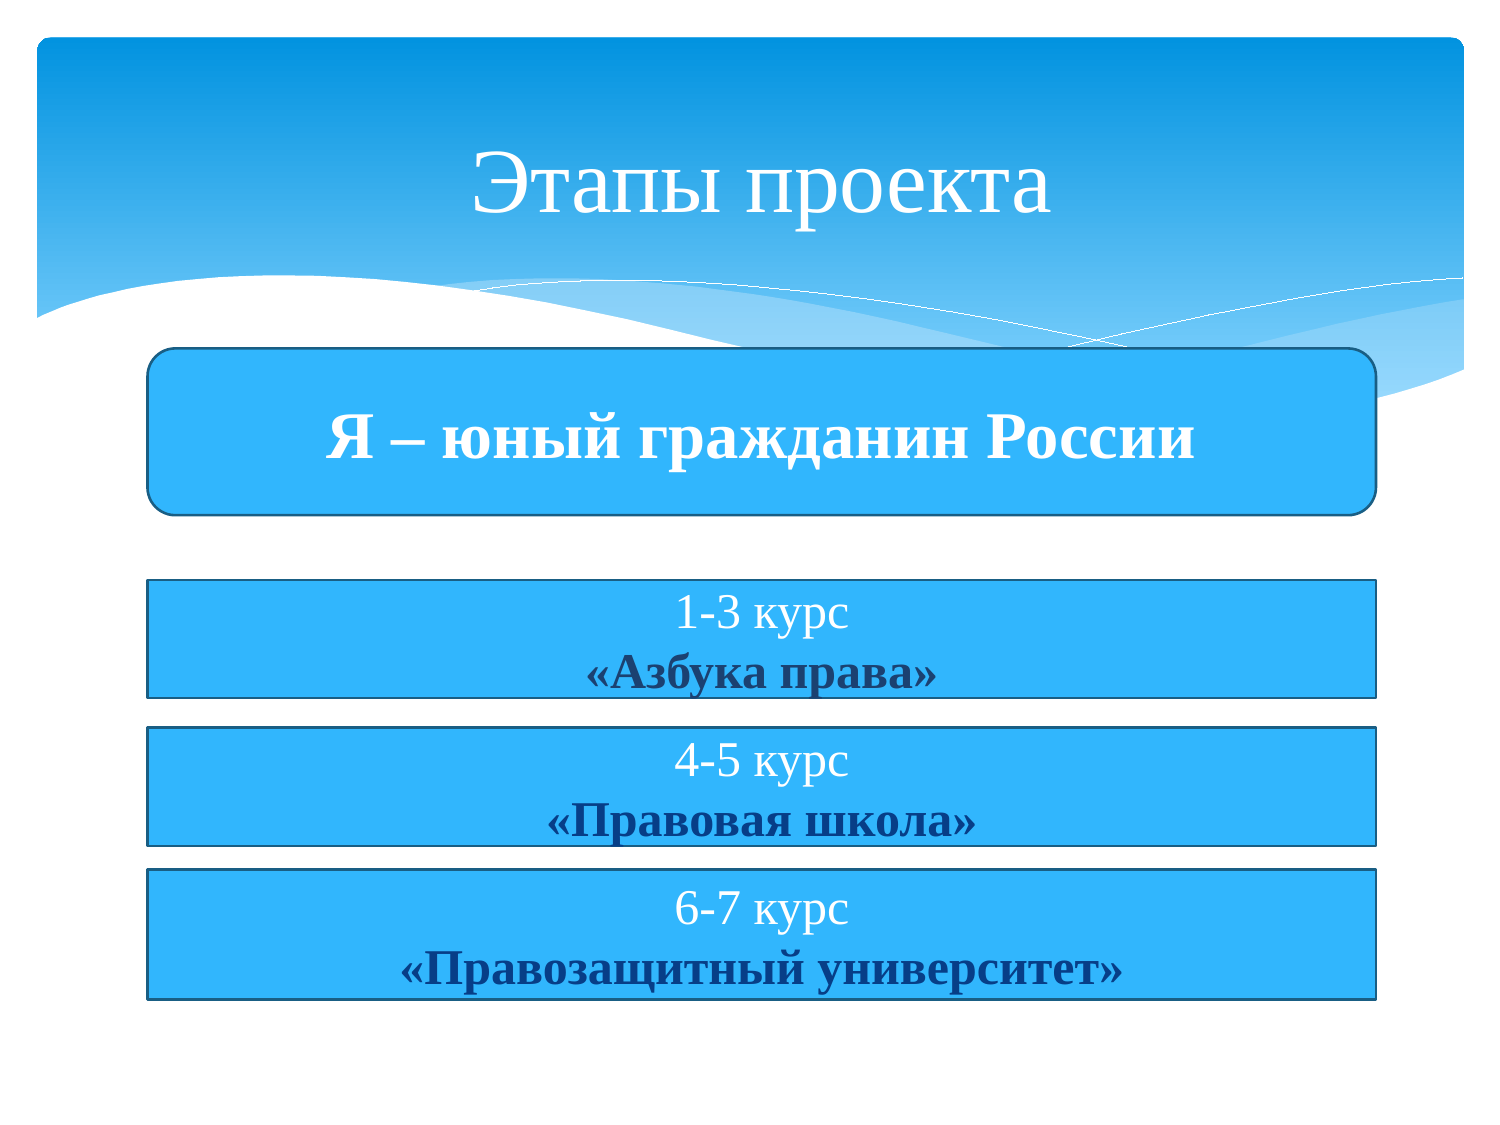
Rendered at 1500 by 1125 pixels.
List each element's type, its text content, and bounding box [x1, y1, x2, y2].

list [74, 45, 1425, 1008]
title Этапы проекта [86, 90, 1437, 263]
text_box Я – юный гражданин России [146, 347, 1378, 517]
text_box 1-3 курс «Азбука права» [146, 579, 1377, 699]
text_box 4-5 курс «Правовая школа» [146, 726, 1377, 847]
text_box 6-7 курс «Правозащитный университет» [146, 868, 1377, 1001]
